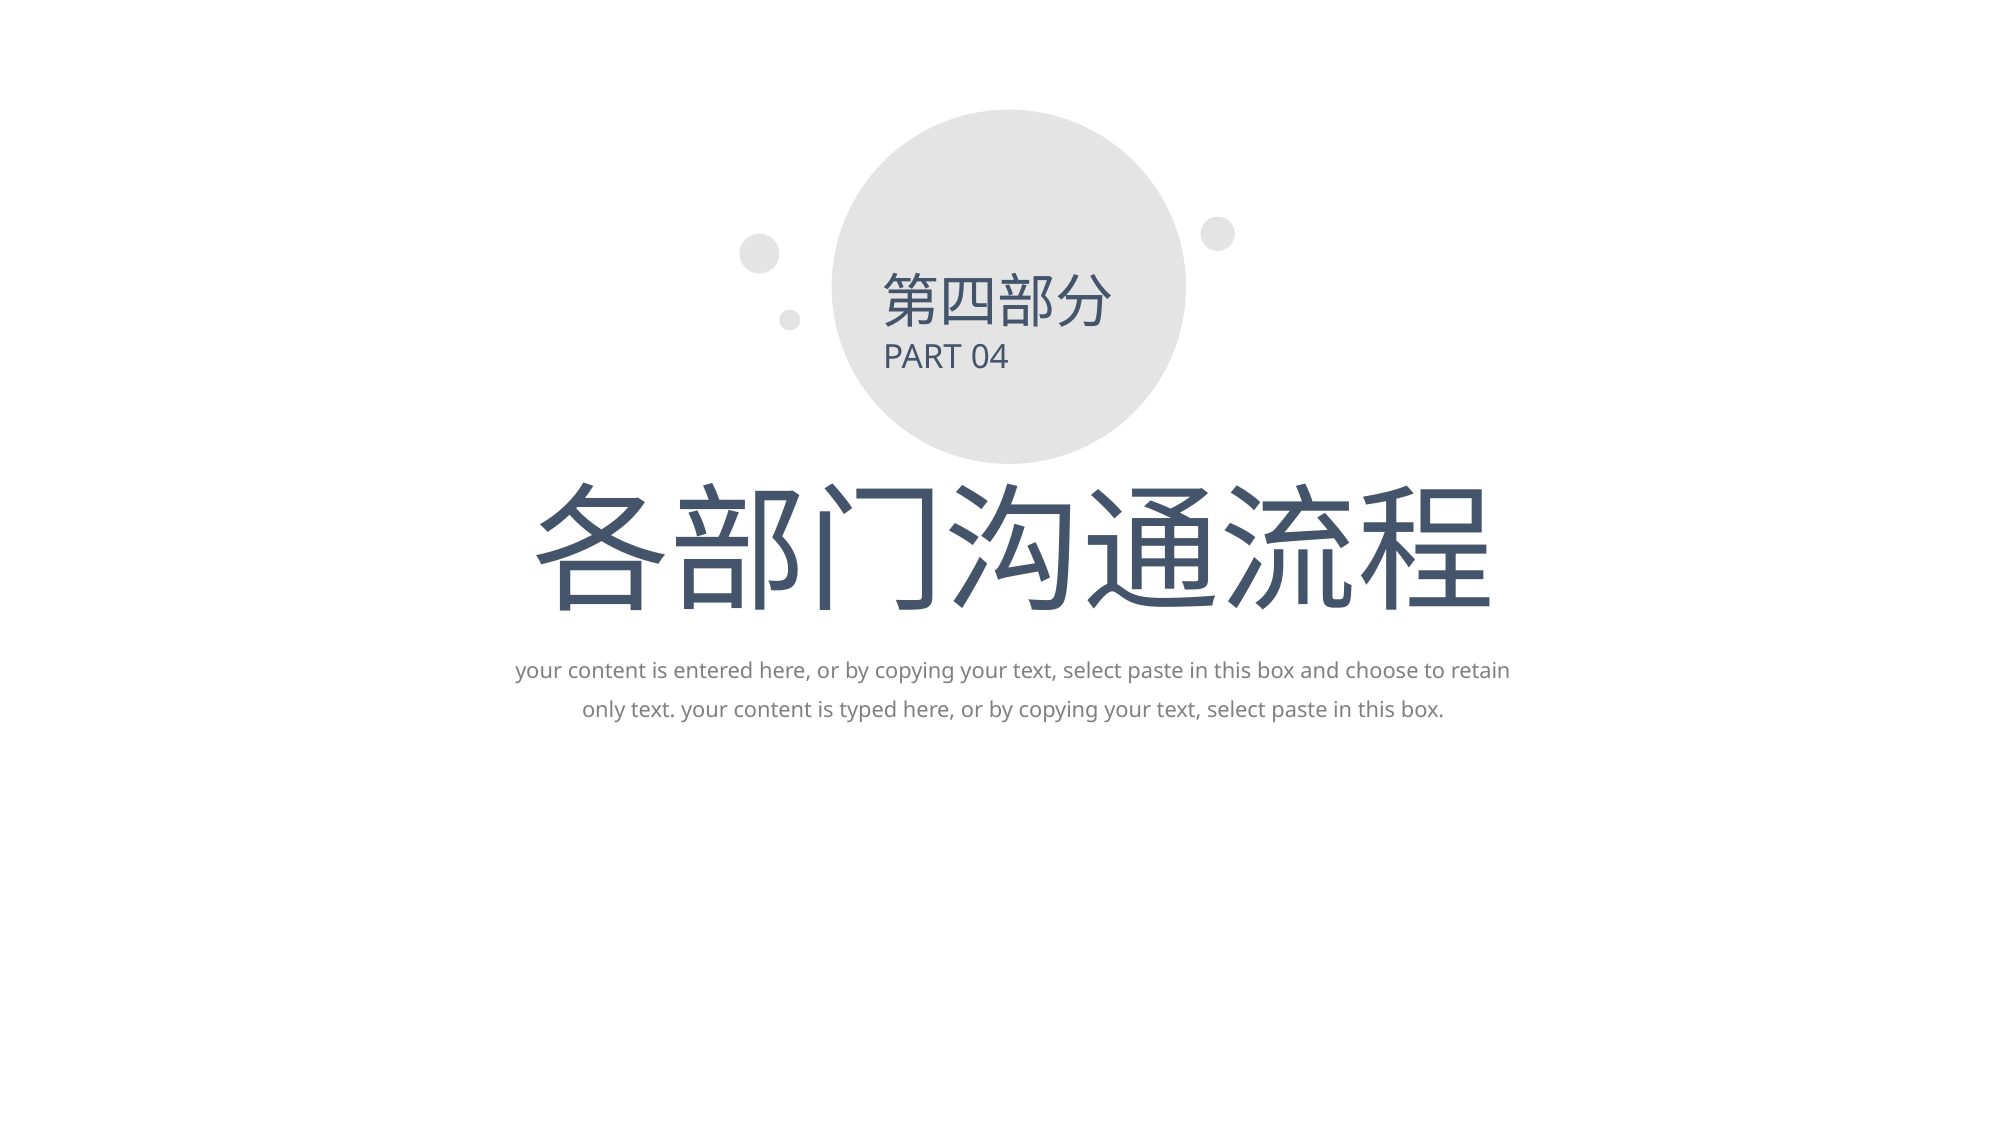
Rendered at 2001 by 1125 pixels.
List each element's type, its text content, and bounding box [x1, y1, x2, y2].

text_box your content is entered here, or by copying your text, select paste in this box and choose to retain only text. your content is typed here, or by copying your text, select paste in this box. [483, 636, 1545, 730]
text_box 各部门沟通流程 [517, 454, 1510, 635]
text_box [738, 232, 781, 275]
text_box [1199, 215, 1236, 253]
text_box PART 04 [868, 327, 1160, 383]
text_box [830, 108, 1188, 454]
text_box 第四部分 [866, 256, 1162, 342]
text_box [778, 308, 802, 332]
